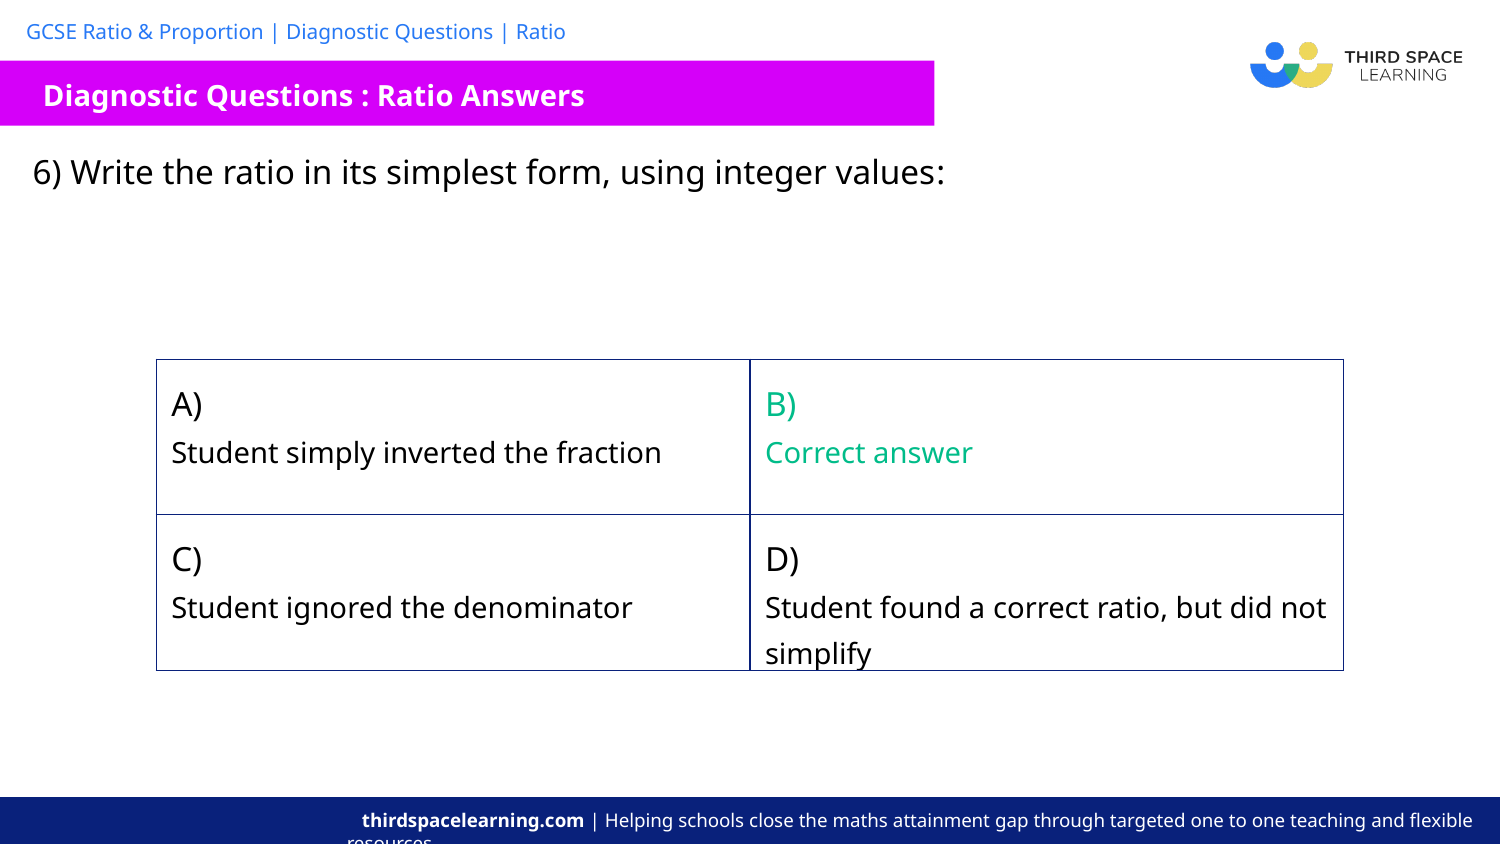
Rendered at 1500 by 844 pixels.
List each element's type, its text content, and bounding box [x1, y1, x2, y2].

text_box Diagnostic Questions : Ratio Answers [27, 61, 778, 127]
picture [1250, 33, 1465, 99]
